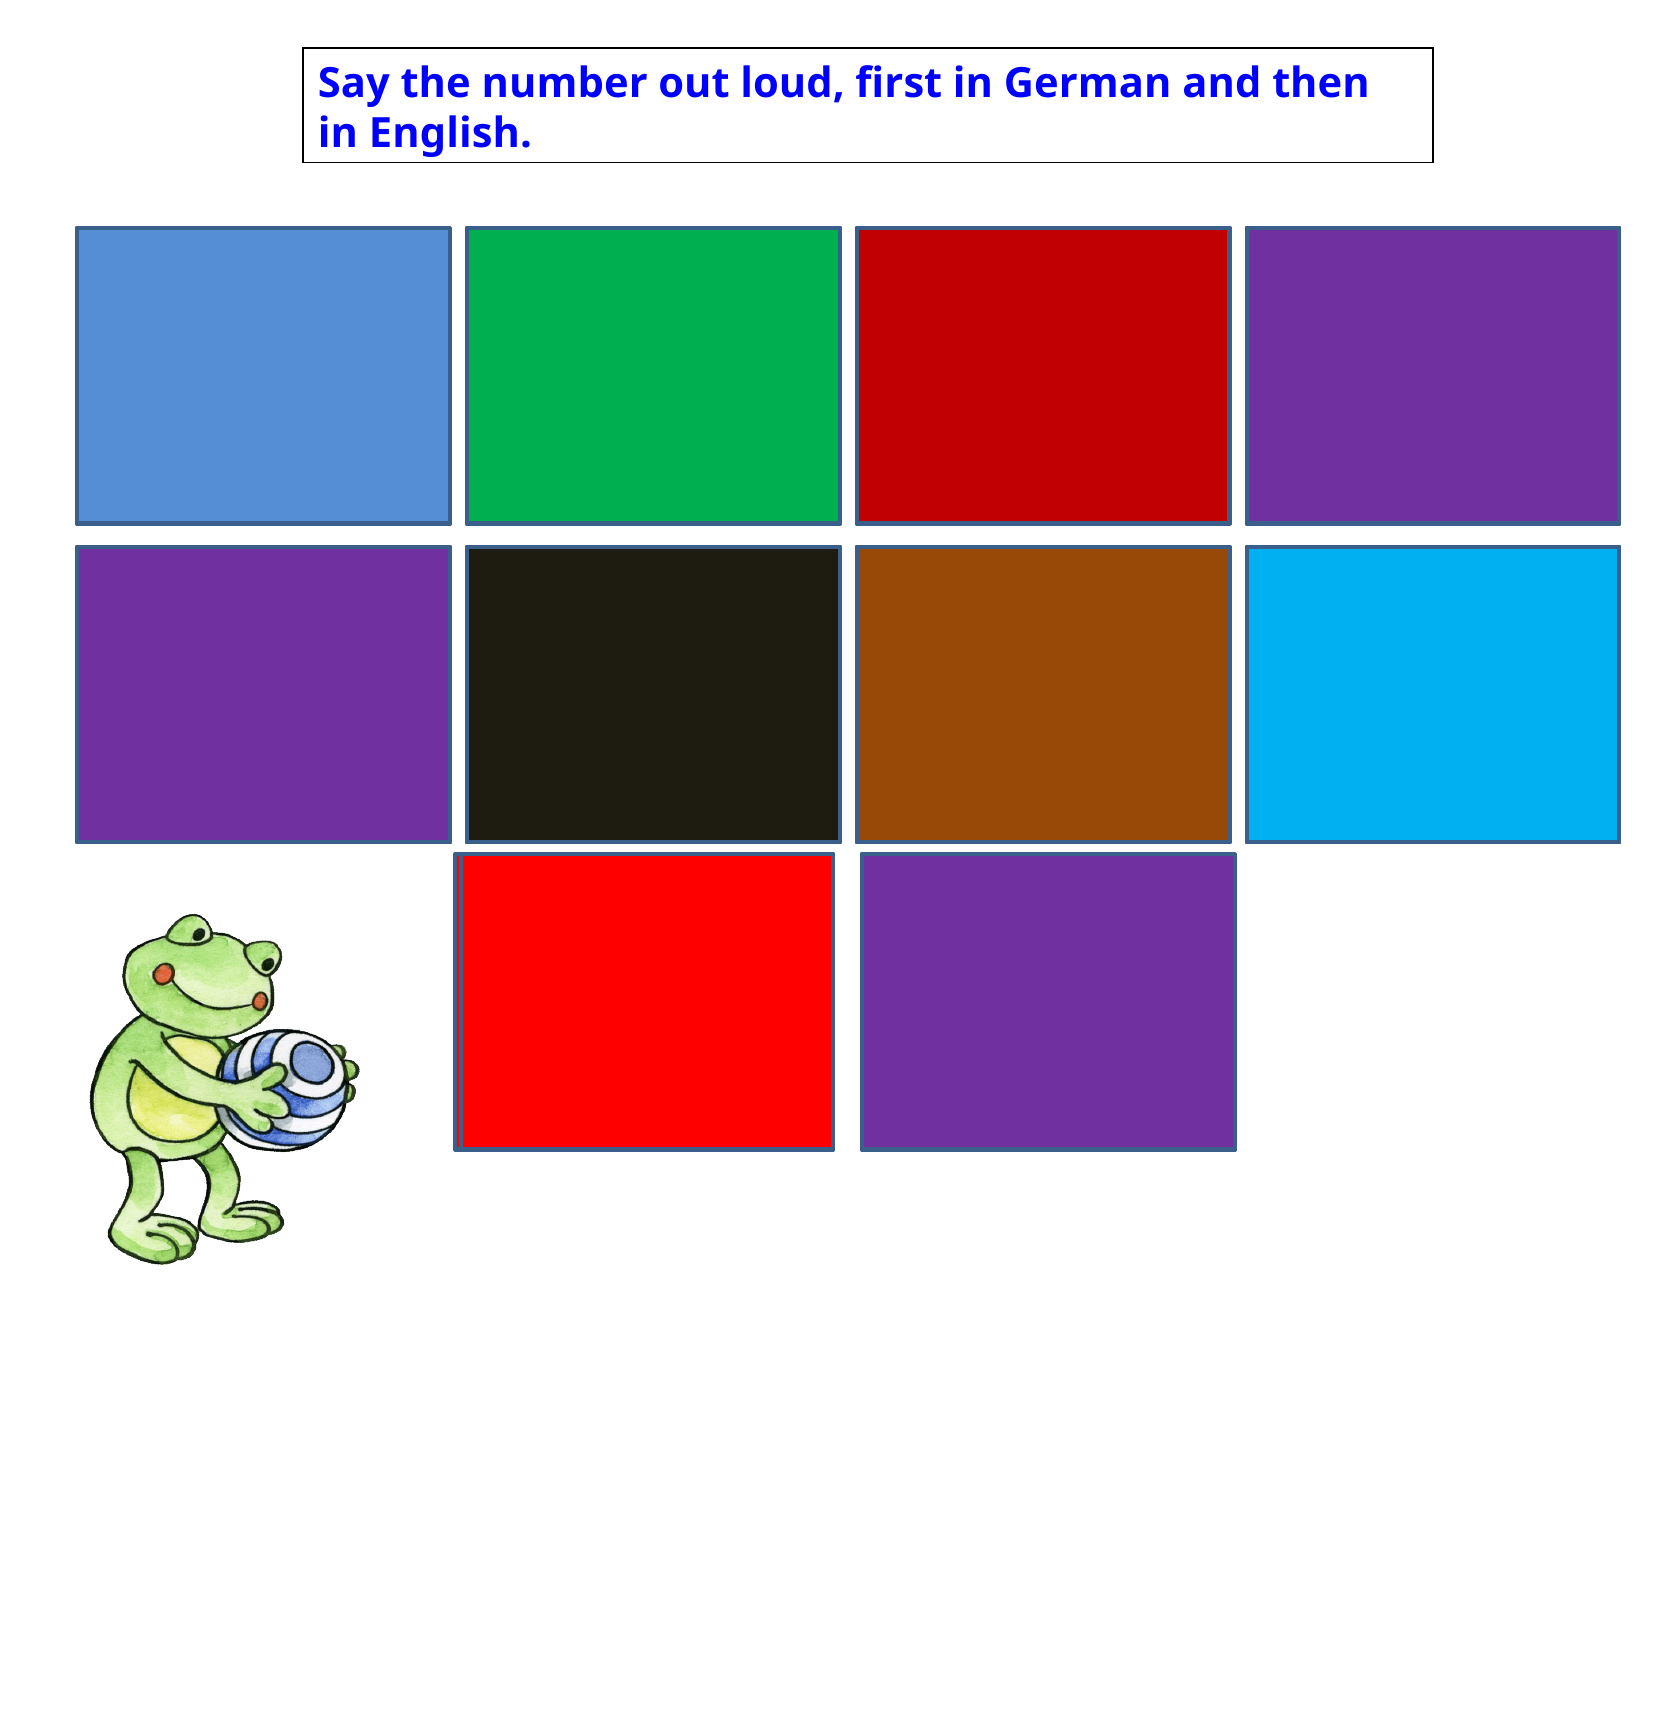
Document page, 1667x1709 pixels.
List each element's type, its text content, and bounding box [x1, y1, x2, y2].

picture [88, 912, 361, 1266]
text_box [855, 545, 1232, 844]
text_box [459, 852, 835, 1152]
text_box [1245, 226, 1621, 526]
text_box [75, 226, 452, 526]
text_box [1245, 545, 1621, 844]
text_box [855, 226, 1232, 526]
text_box Say the number out loud, first in German and then in English. [303, 47, 1433, 163]
text_box 7 [453, 852, 459, 1152]
text_box [75, 545, 452, 844]
text_box [465, 545, 842, 844]
text_box [465, 226, 842, 526]
text_box [860, 852, 1237, 1152]
